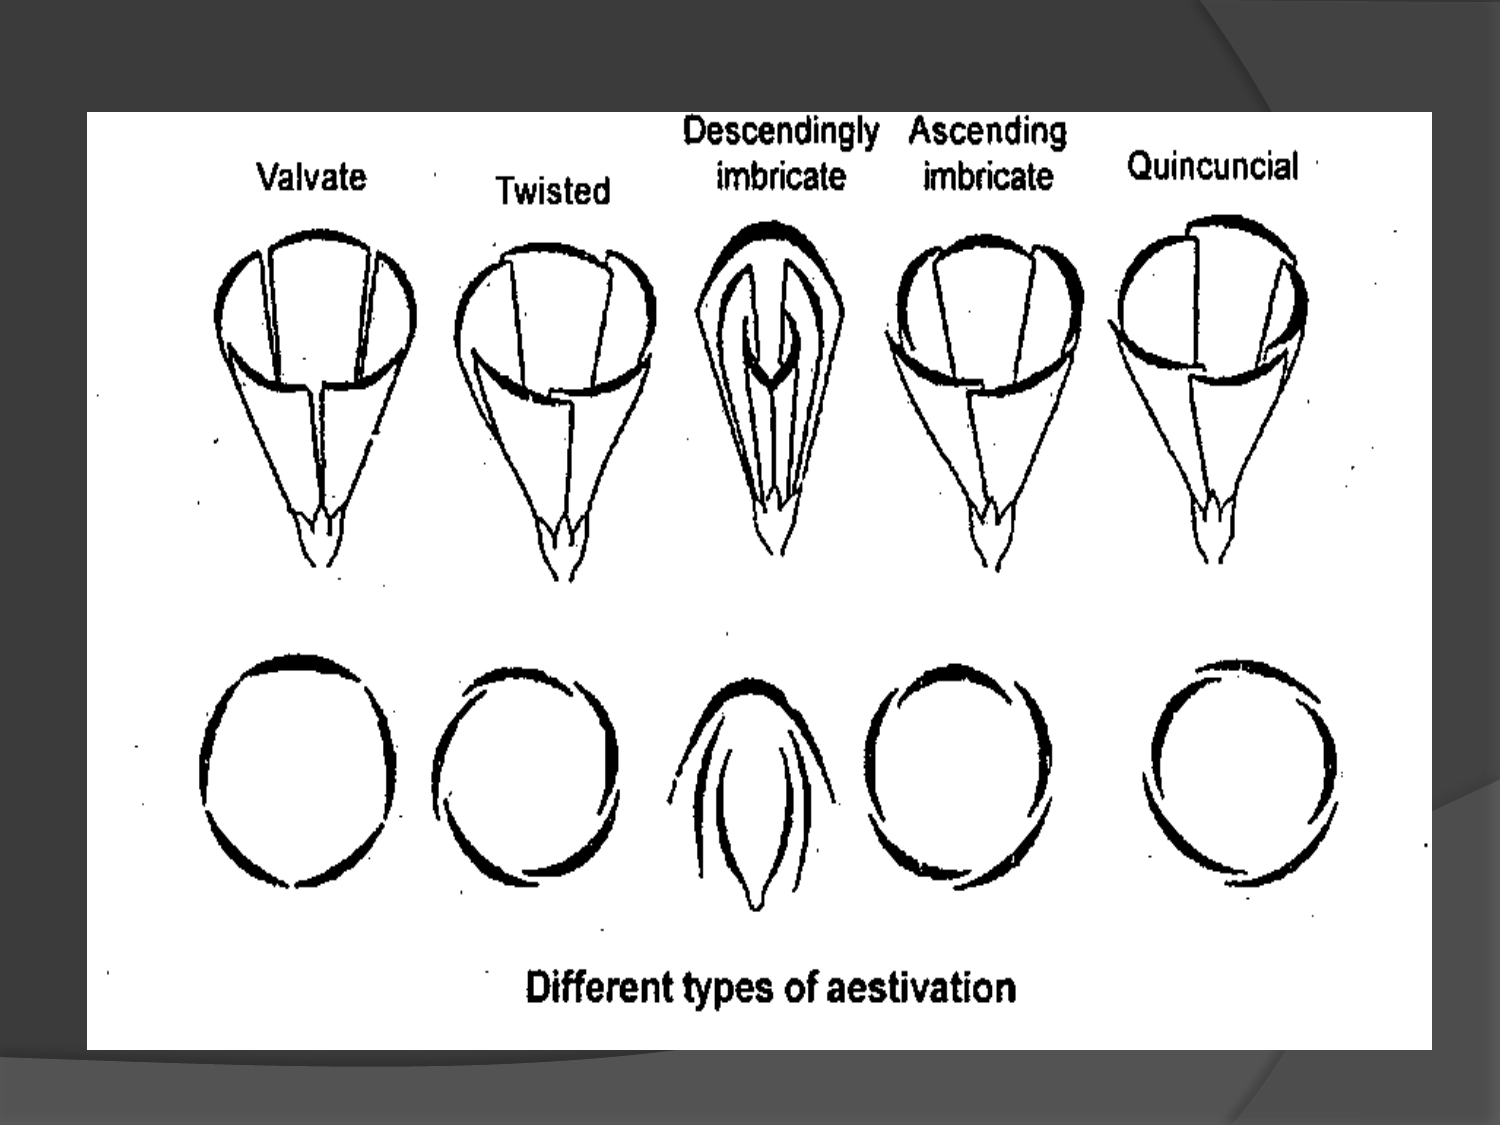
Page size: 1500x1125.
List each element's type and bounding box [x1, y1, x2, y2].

list [87, 112, 1432, 1051]
